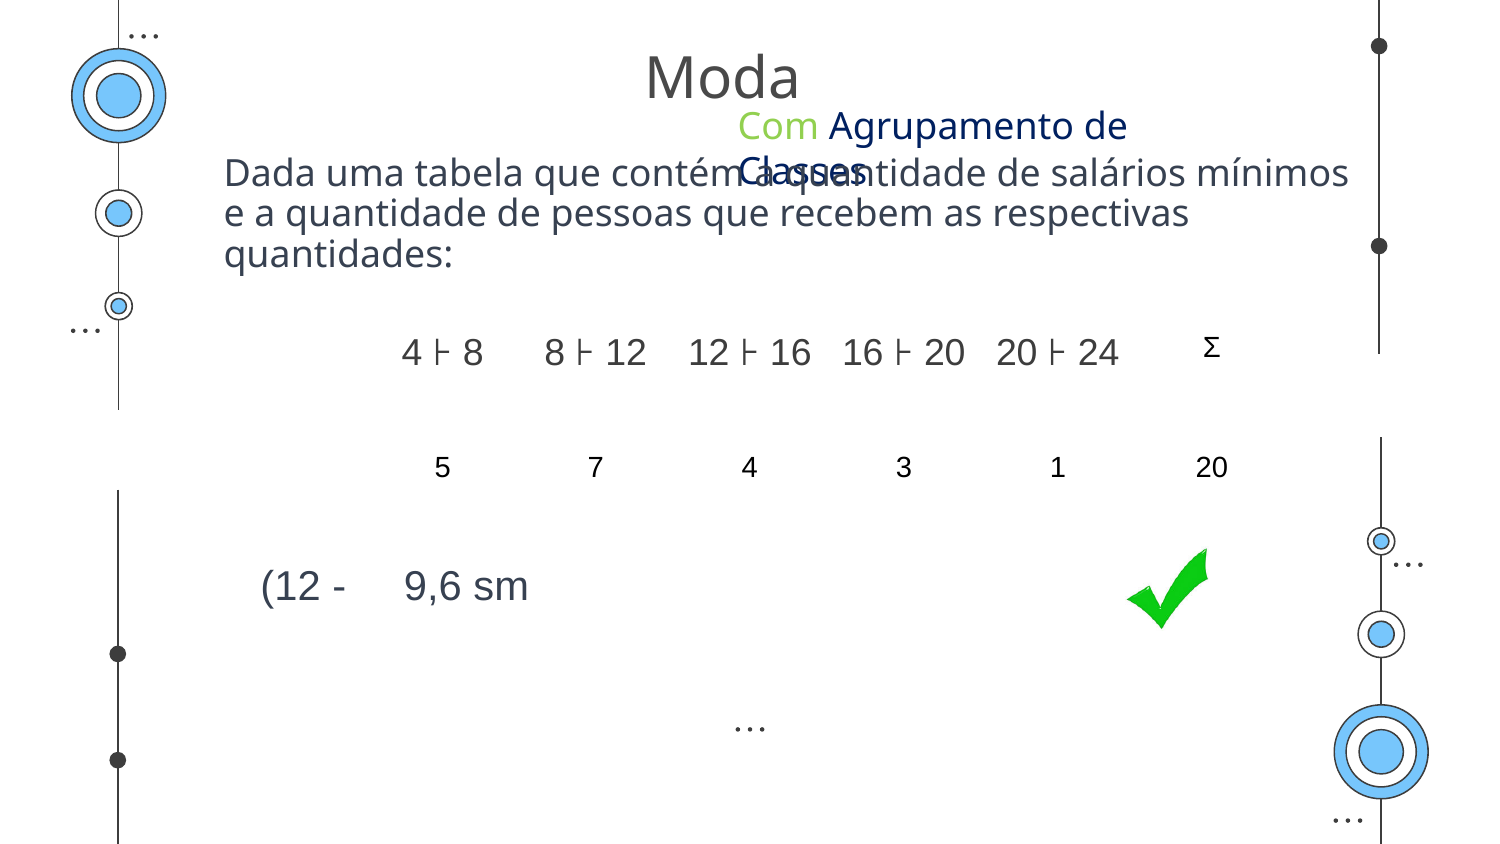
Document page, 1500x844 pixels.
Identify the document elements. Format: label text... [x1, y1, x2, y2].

picture [1124, 546, 1209, 631]
title Moda [328, 25, 1118, 120]
text_box Dada uma tabela que contém a quantidade de salários mínimos e a quantidade de pessoas que recebem as respectivas quantidades: [203, 138, 1377, 286]
text_box Com Agrupamento de Classes [722, 94, 1282, 138]
